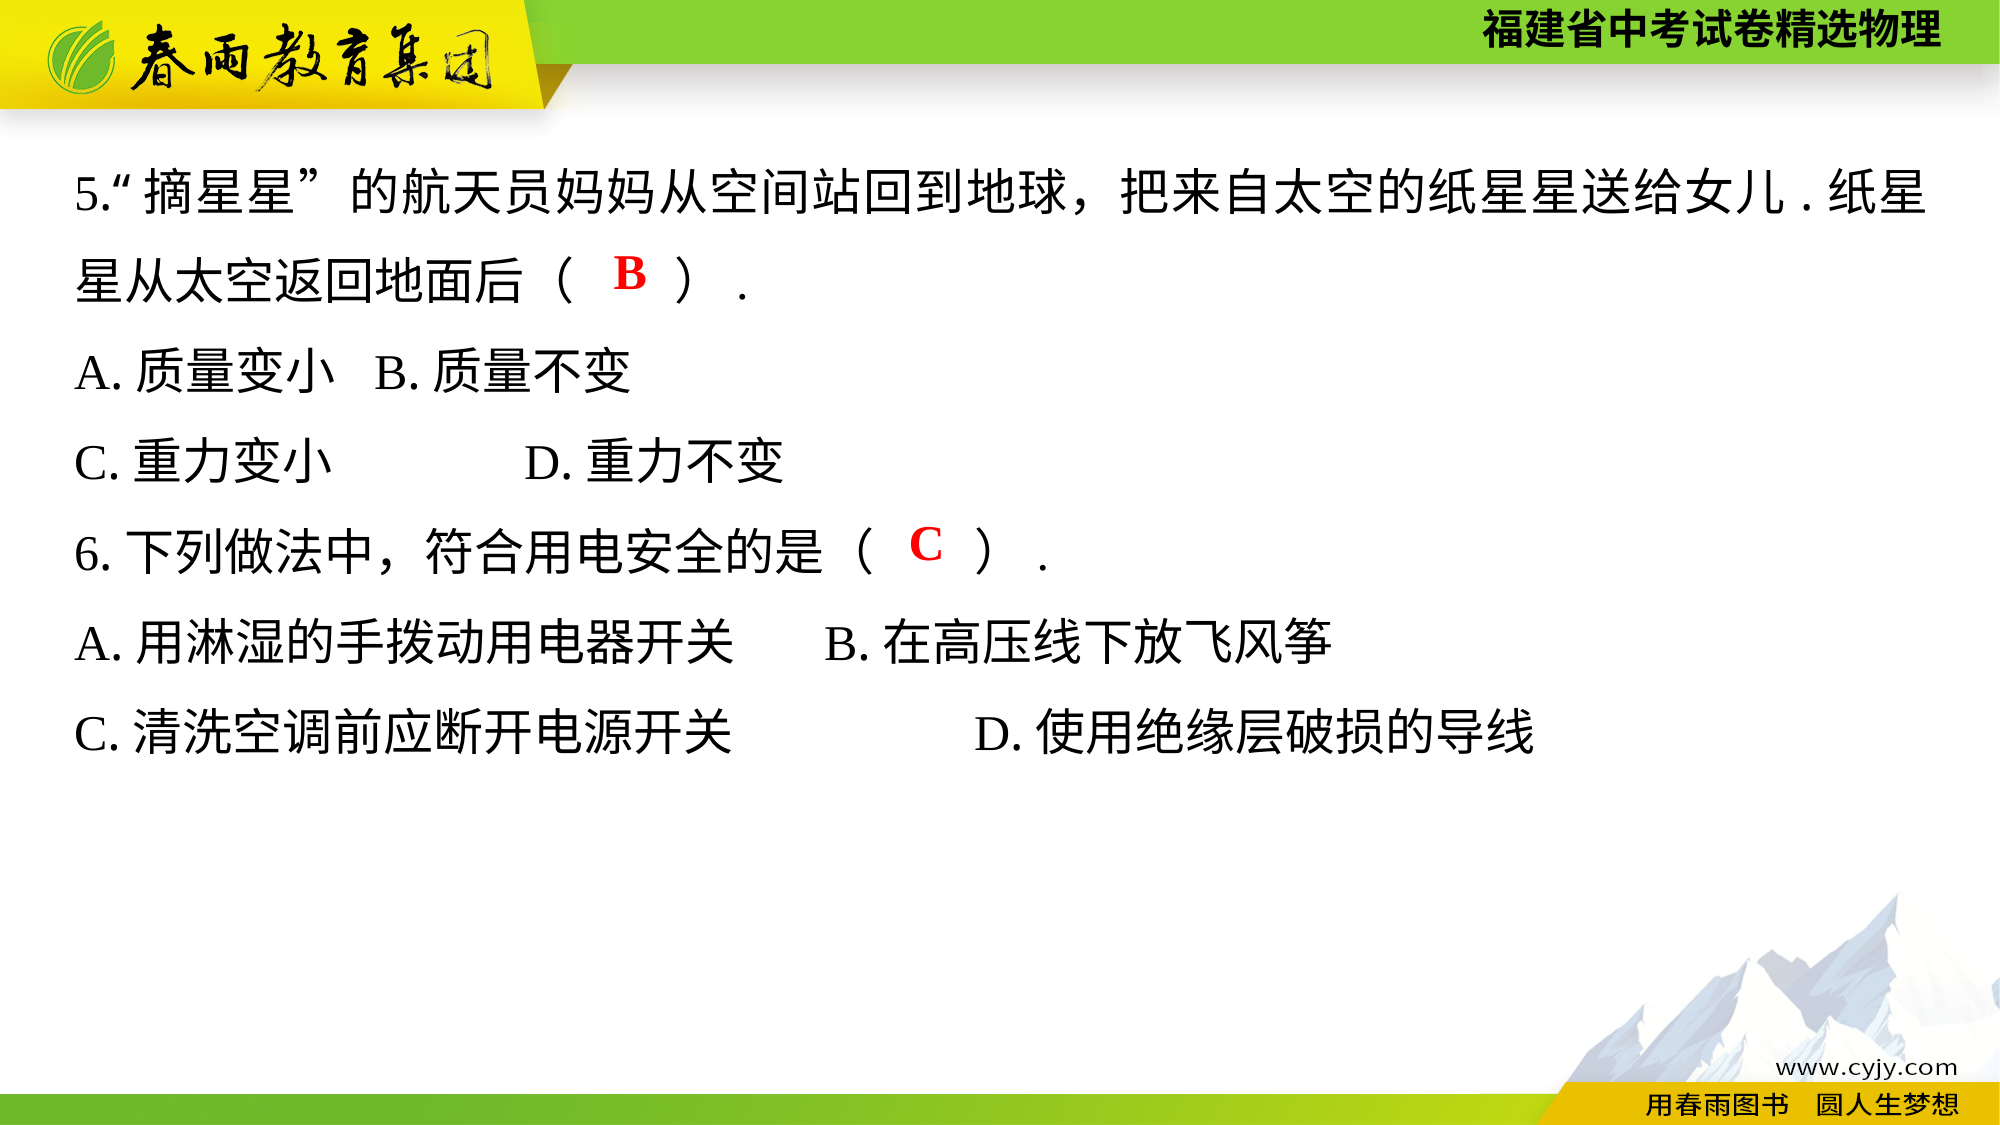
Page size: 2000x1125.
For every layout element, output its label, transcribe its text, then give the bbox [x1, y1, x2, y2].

picture [0, 0, 2000, 1125]
list 5.“摘星星”的航天员妈妈从空间站回到地球，把来自太空的纸星星送给女儿.纸星星从太空返回地面后（ ）. A.质量变小 B.质量不变 C.重力变小 D.重力不变 6.下列做法中，符合用电安全的是（ ）. A.用淋湿的手拨动用电器开关 B.在高压线下放飞风筝 C.清洗空调前应断开电源开关 D.使用绝缘层破损的导线 [59, 122, 1944, 763]
text_box B [598, 231, 662, 307]
text_box C [894, 503, 960, 579]
